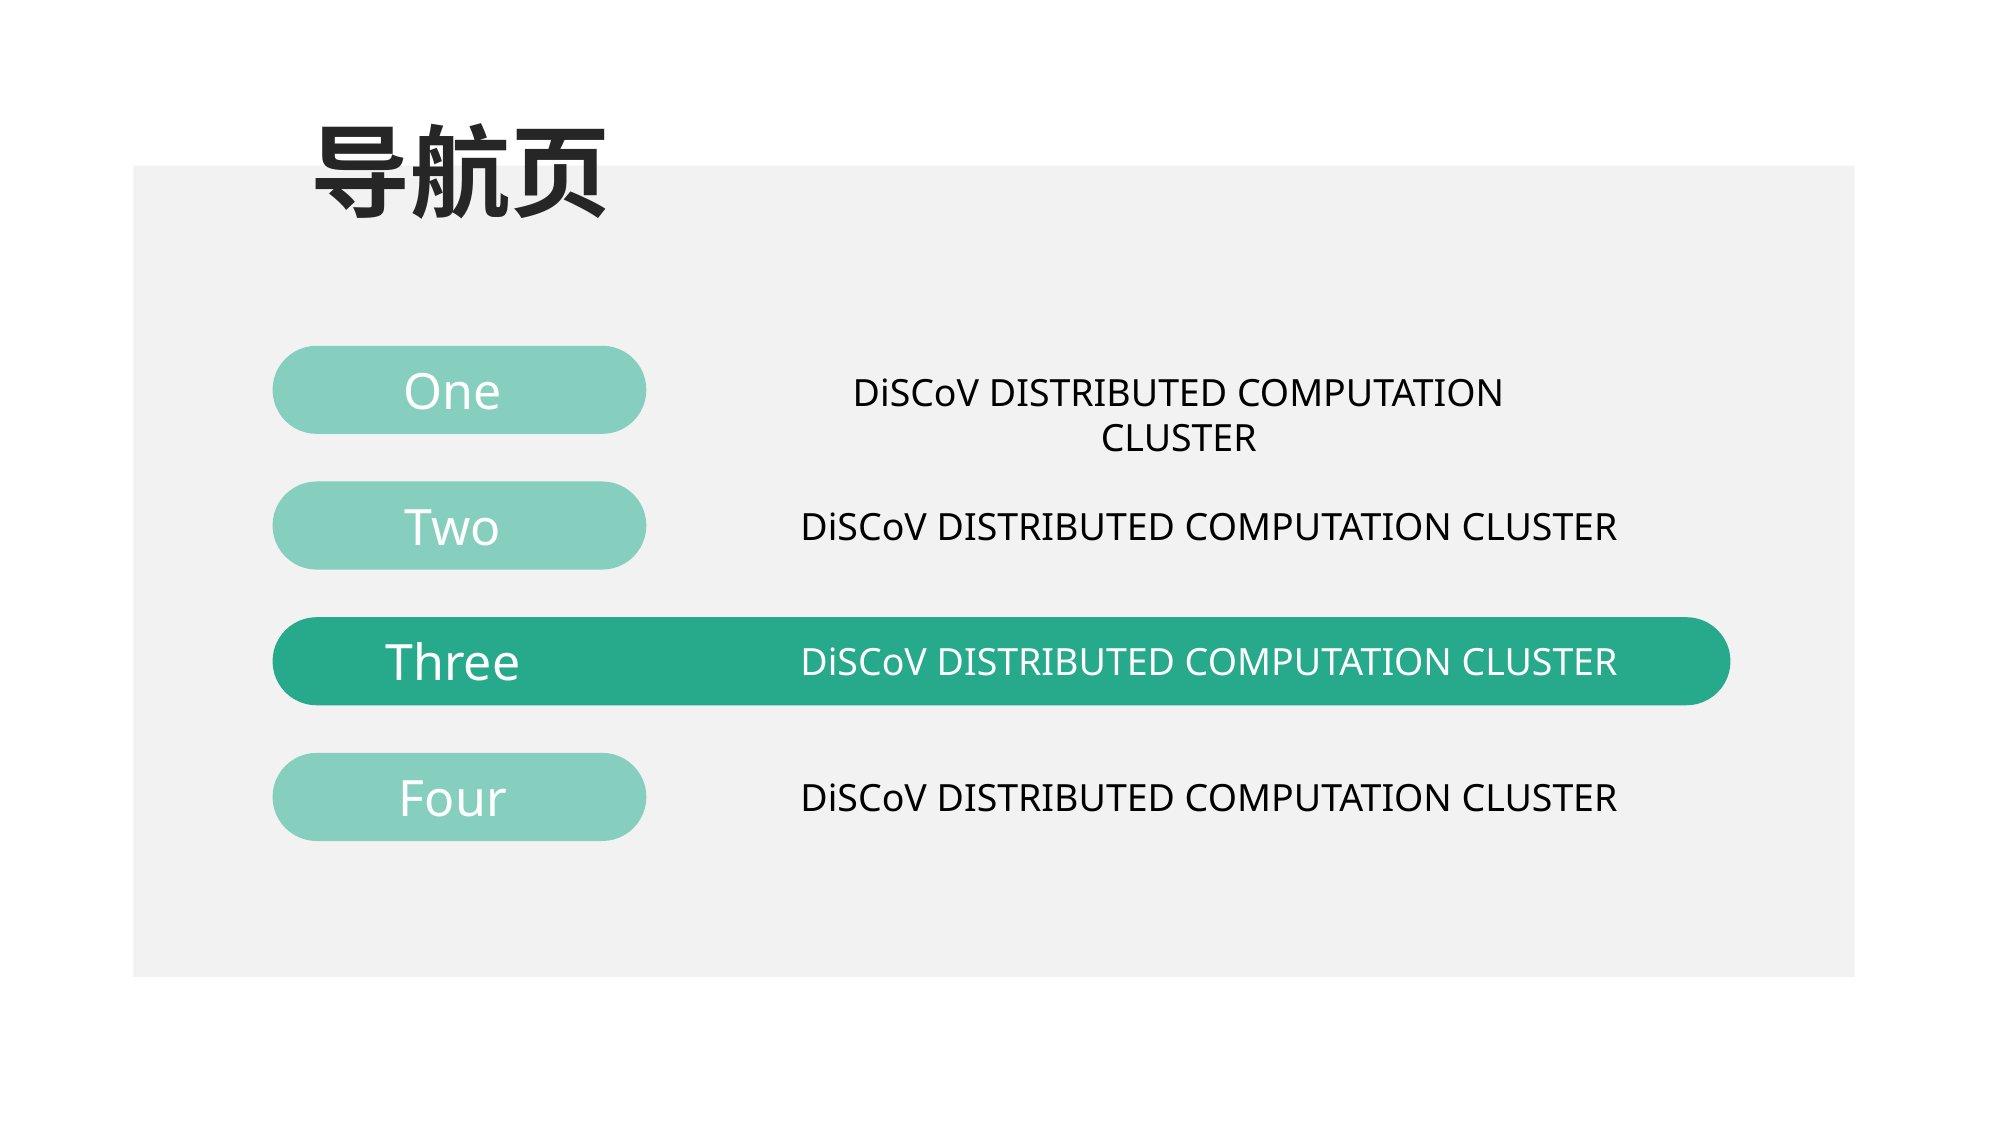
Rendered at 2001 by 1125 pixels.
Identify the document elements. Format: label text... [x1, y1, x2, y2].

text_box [272, 752, 647, 841]
text_box DiSCoV DISTRIBUTED COMPUTATION CLUSTER [785, 361, 1572, 467]
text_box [272, 481, 647, 570]
title 导航页 [295, 86, 662, 269]
text_box [132, 165, 1856, 978]
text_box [272, 617, 1731, 706]
text_box DiSCoV DISTRIBUTED COMPUTATION CLUSTER [785, 766, 1697, 827]
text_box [272, 345, 647, 434]
text_box DiSCoV DISTRIBUTED COMPUTATION CLUSTER [785, 495, 1697, 555]
